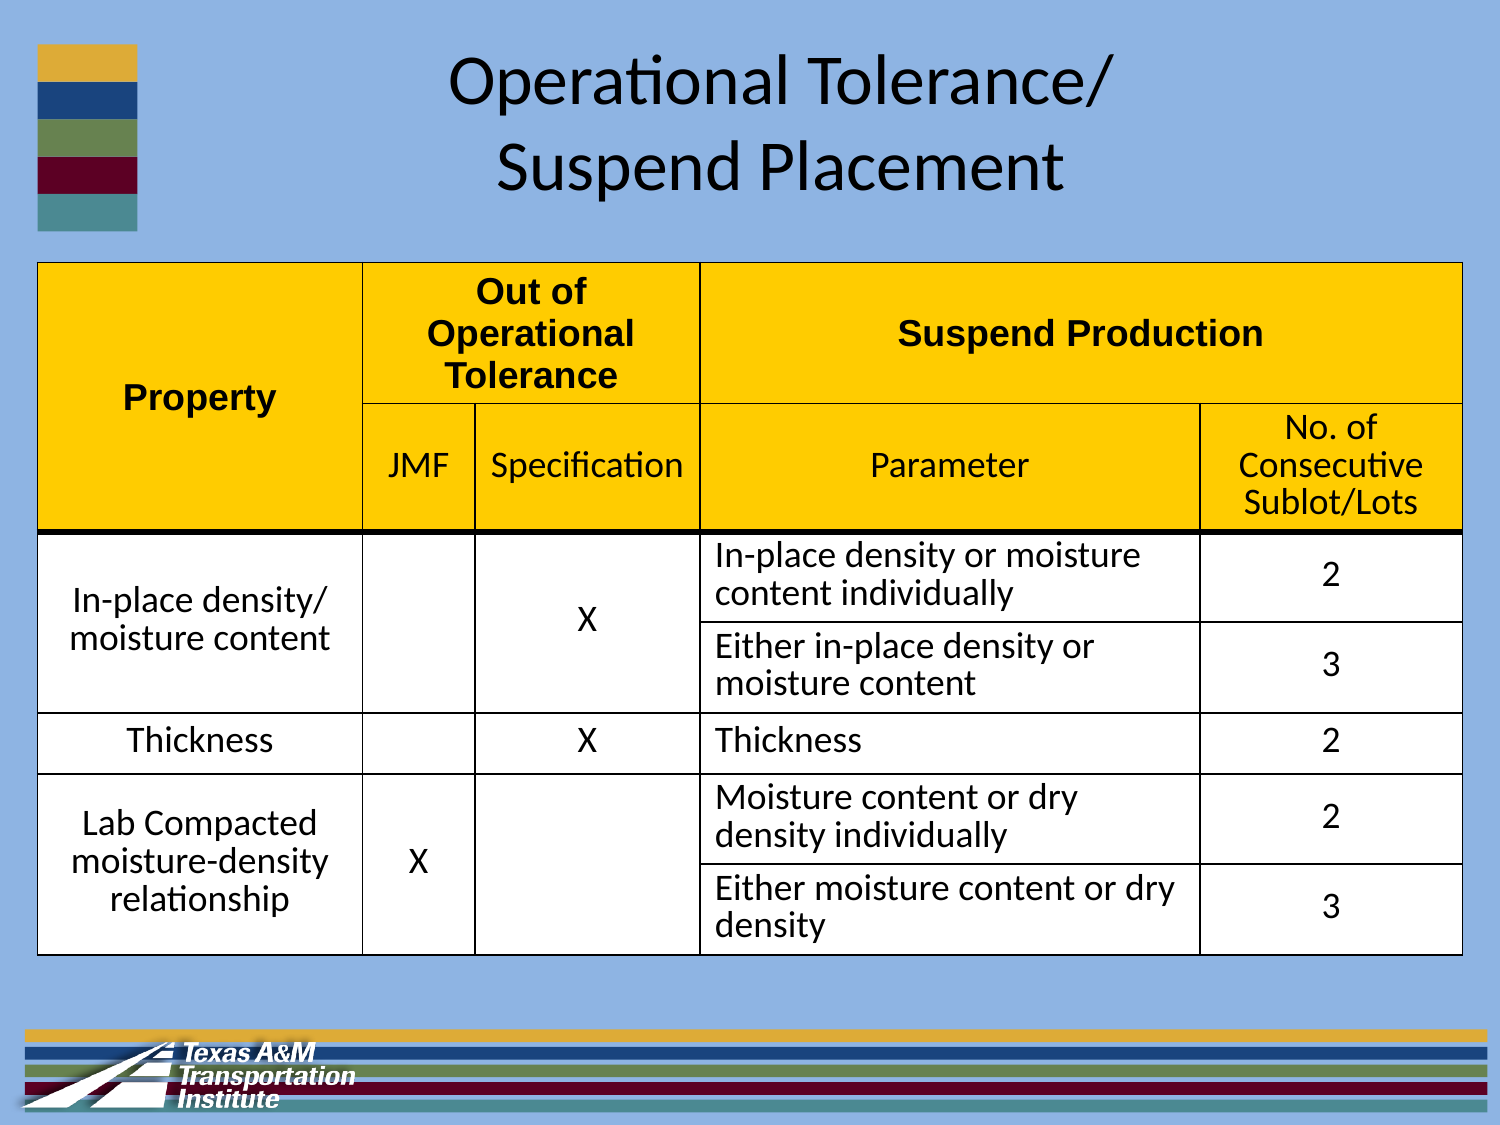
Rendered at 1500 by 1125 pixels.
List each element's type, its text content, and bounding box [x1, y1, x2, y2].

table_cell [363, 714, 474, 773]
table_cell Specification [476, 404, 699, 529]
table_cell X [363, 775, 474, 954]
table_cell Either moisture content or dry density [701, 865, 1199, 954]
table_cell 2 [1201, 775, 1462, 863]
table_cell In-place density or moisture content individually [701, 535, 1199, 621]
table_cell [363, 535, 474, 712]
table_cell No. of Consecutive Sublot/Lots [1201, 404, 1462, 529]
table_cell Thickness [701, 714, 1199, 773]
table_cell JMF [363, 404, 474, 529]
table_cell Moisture content or dry density individually [701, 775, 1199, 863]
table_cell 3 [1201, 623, 1462, 712]
table_cell 2 [1201, 714, 1462, 773]
table_cell Either in-place density or moisture content [701, 623, 1199, 712]
table_cell [476, 775, 699, 954]
table_cell Parameter [701, 404, 1199, 529]
table_cell 3 [1201, 865, 1462, 954]
table_header Suspend Production [701, 263, 1462, 403]
title Operational Tolerance/ Suspend Placement [137, 24, 1426, 213]
table_cell 2 [1201, 535, 1462, 621]
table_header Property [38, 263, 362, 529]
table_cell Lab Compacted moisture-density relationship [38, 775, 362, 954]
table_cell Thickness [38, 714, 362, 773]
picture [20, 1042, 355, 1108]
table_header Out of Operational Tolerance [363, 263, 699, 403]
table_cell X [476, 535, 699, 712]
table_cell X [476, 714, 699, 773]
table_cell In-place density/ moisture content [38, 535, 362, 712]
